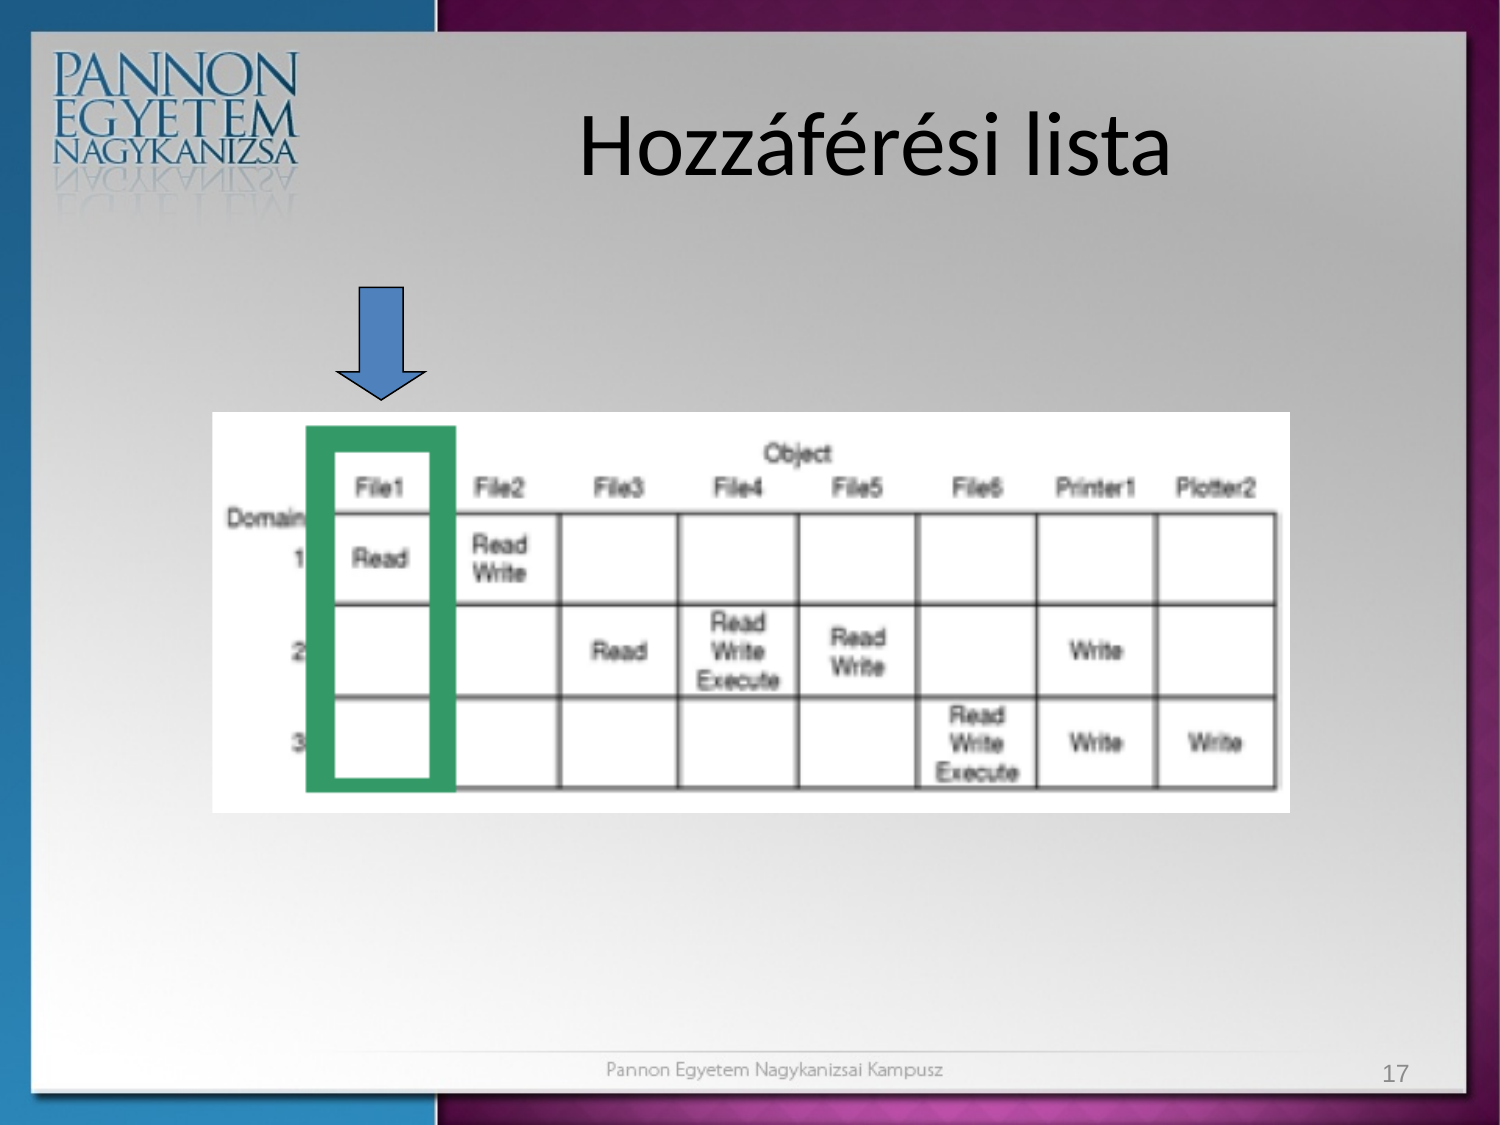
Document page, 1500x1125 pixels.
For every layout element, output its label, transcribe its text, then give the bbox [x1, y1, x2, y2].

title Hozzáférési lista [328, 45, 1425, 233]
text_box [337, 287, 425, 400]
picture [0, 0, 1500, 1125]
slide_number 17 [1074, 1042, 1425, 1103]
